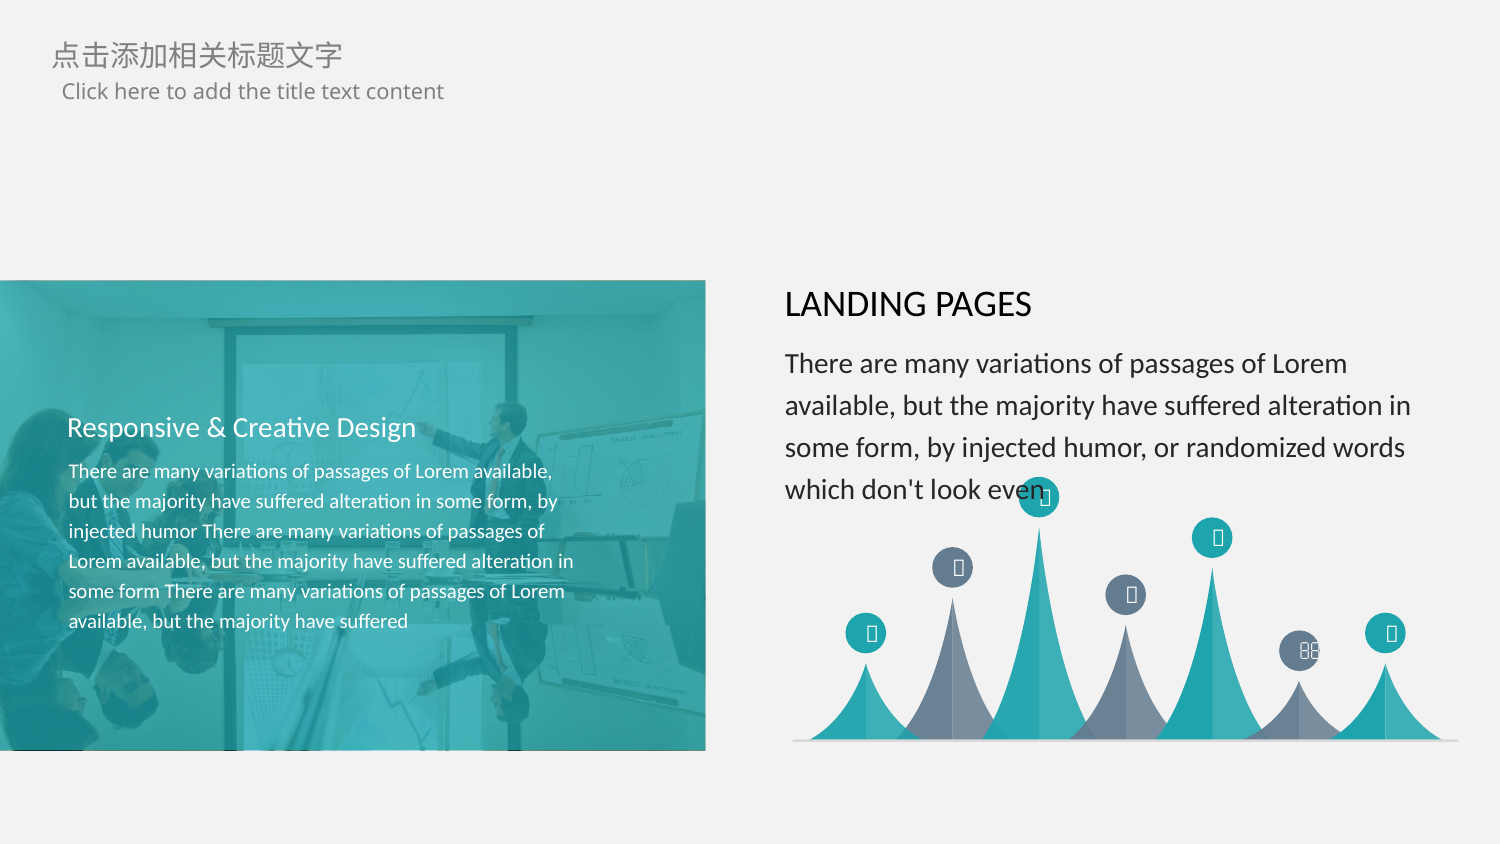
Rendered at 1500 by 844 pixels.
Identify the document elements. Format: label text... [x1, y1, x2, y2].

text_box [0, 279, 707, 753]
text_box There are many variations of passages of Lorem available, but the majority have suffered alteration in some form, by injected humor, or randomized words which don't look even [769, 329, 1443, 442]
text_box There are many variations of passages of Lorem available, but the majority have suffered alteration in some form, by injected humor There are many variations of passages of Lorem available, but the majority have suffered alteration in some form There are many variations of passages of Lorem available, but the majority have suffered [53, 445, 599, 711]
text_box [792, 476, 1459, 743]
text_box Responsive & Creative Design [52, 400, 523, 451]
text_box LANDING PAGES [769, 271, 1149, 329]
